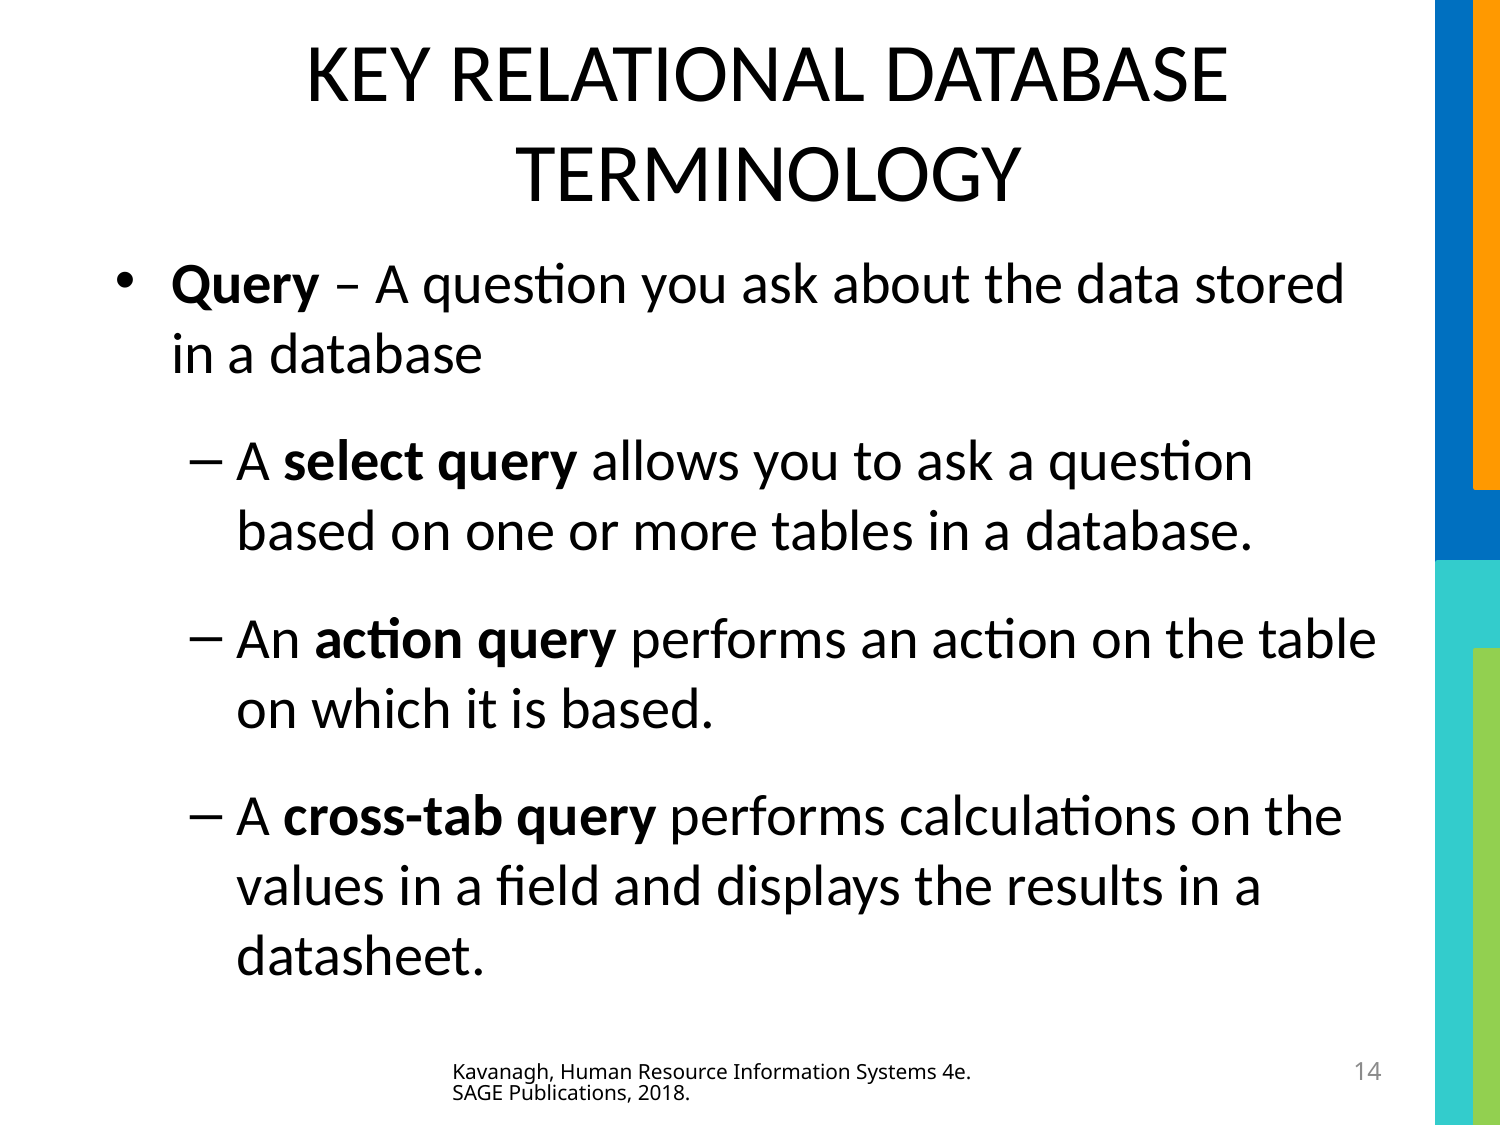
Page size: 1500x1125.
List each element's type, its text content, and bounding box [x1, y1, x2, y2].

slide_number 14 [1059, 1042, 1397, 1103]
footer Kavanagh, Human Resource Information Systems 4e. SAGE Publications, 2018. [437, 1042, 1004, 1103]
text_box KEY RELATIONAL DATABASE TERMINOLOGY [124, 50, 1413, 225]
list Query – A question you ask about the data stored in a database A select query allows you to ask a question based on one or more tables in a database. An action query performs an action on the table on which it is based. A cross-tab query performs calculations on the values in a field and displays the results in a datasheet. [99, 237, 1411, 963]
